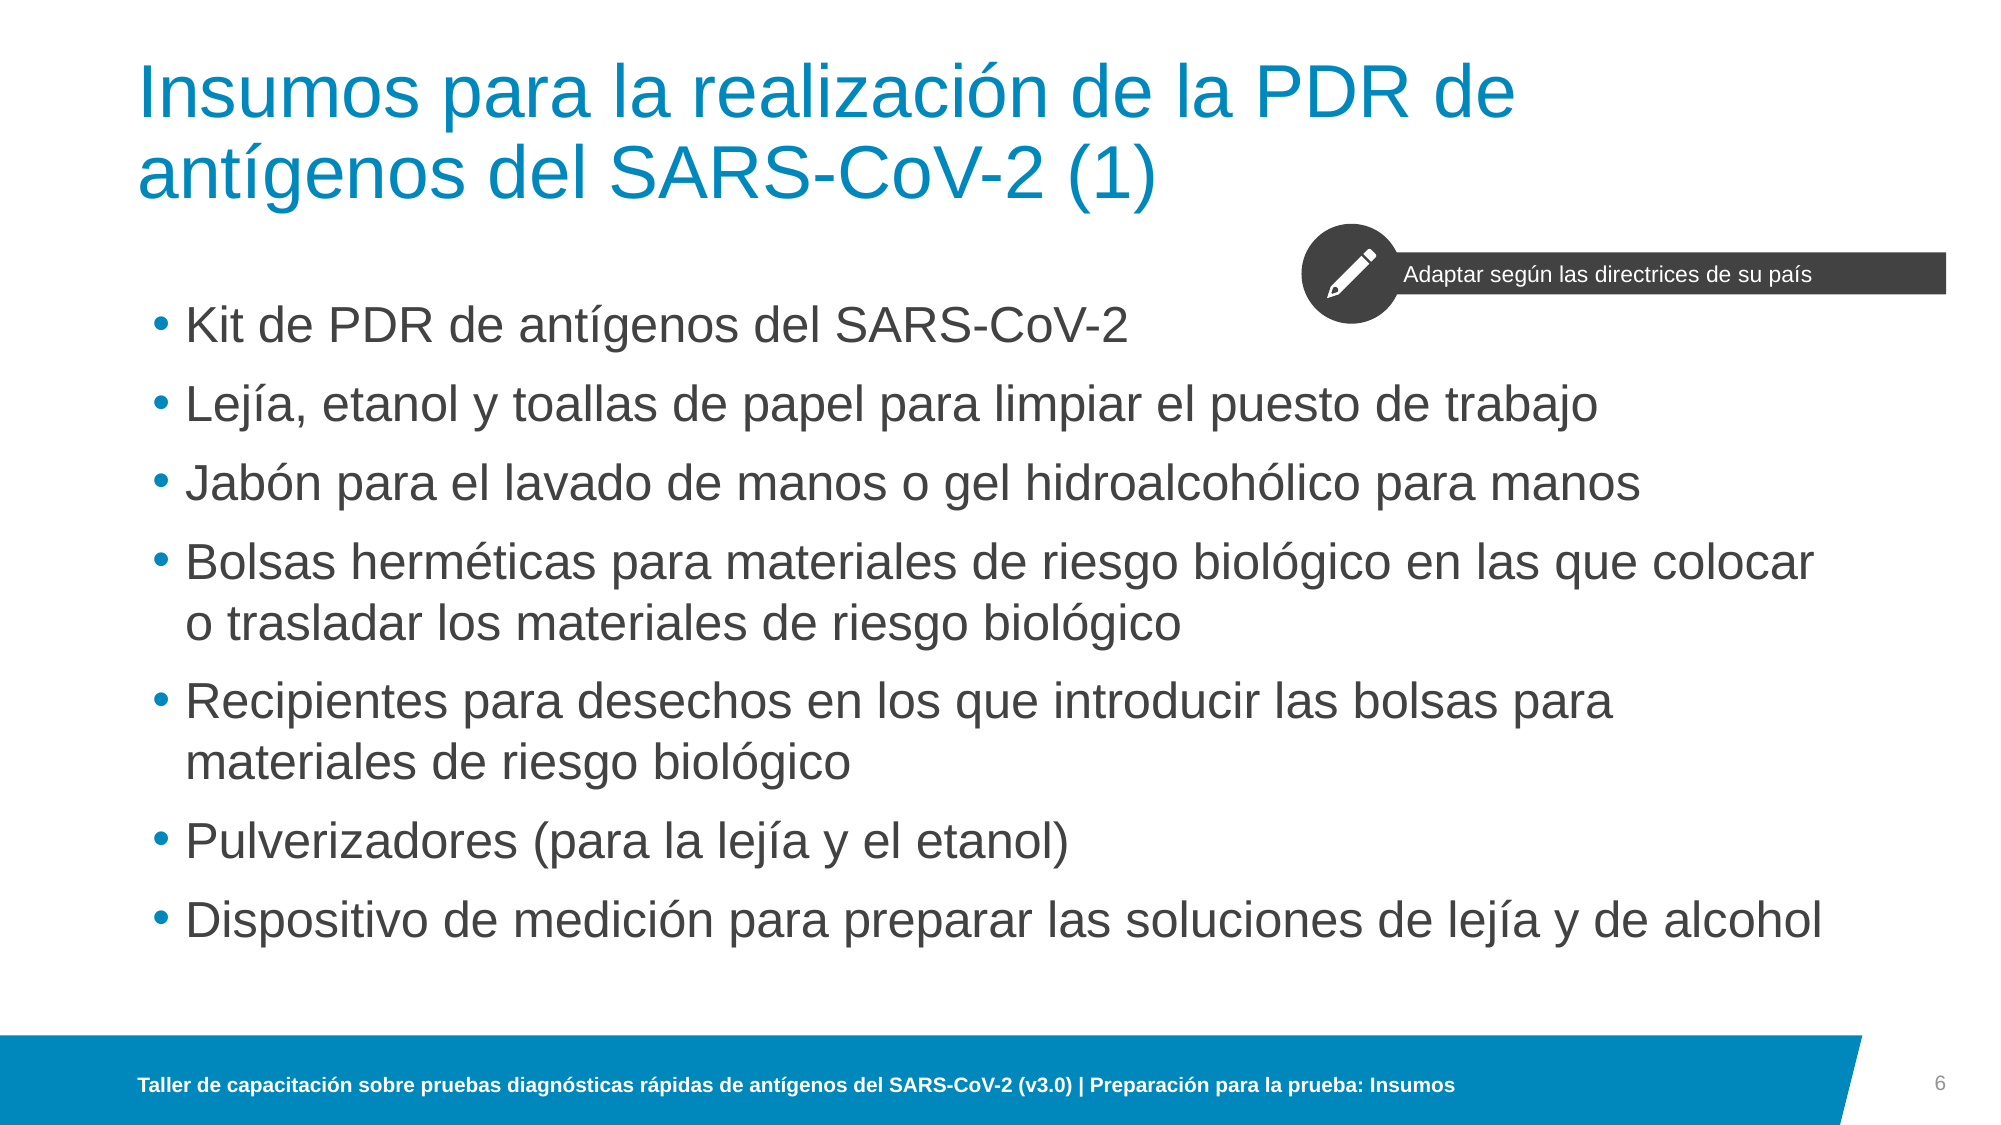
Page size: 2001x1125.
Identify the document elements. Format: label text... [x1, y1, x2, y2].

list Kit de PDR de antígenos del SARS-CoV-2 Lejía, etanol y toallas de papel para limpiar el puesto de trabajo Jabón para el lavado de manos o gel hidroalcohólico para manos Bolsas herméticas para materiales de riesgo biológico en las que colocar o trasladar los materiales de riesgo biológico Recipientes para desechos en los que introducir las bolsas para materiales de riesgo biológico Pulverizadores (para la lejía y el etanol) Dispositivo de medición para preparar las soluciones de lejía y de alcohol [137, 284, 1863, 1014]
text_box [1302, 224, 1947, 323]
footer Taller de capacitación sobre pruebas diagnósticas rápidas de antígenos del SARS-CoV-2 (v3.0) | Preparación para la prueba: Insumos [137, 1042, 1545, 1125]
title Insumos para la realización de la PDR de antígenos del SARS-CoV-2 (1) [137, 59, 1863, 215]
slide_number 6 [1862, 1035, 1947, 1125]
